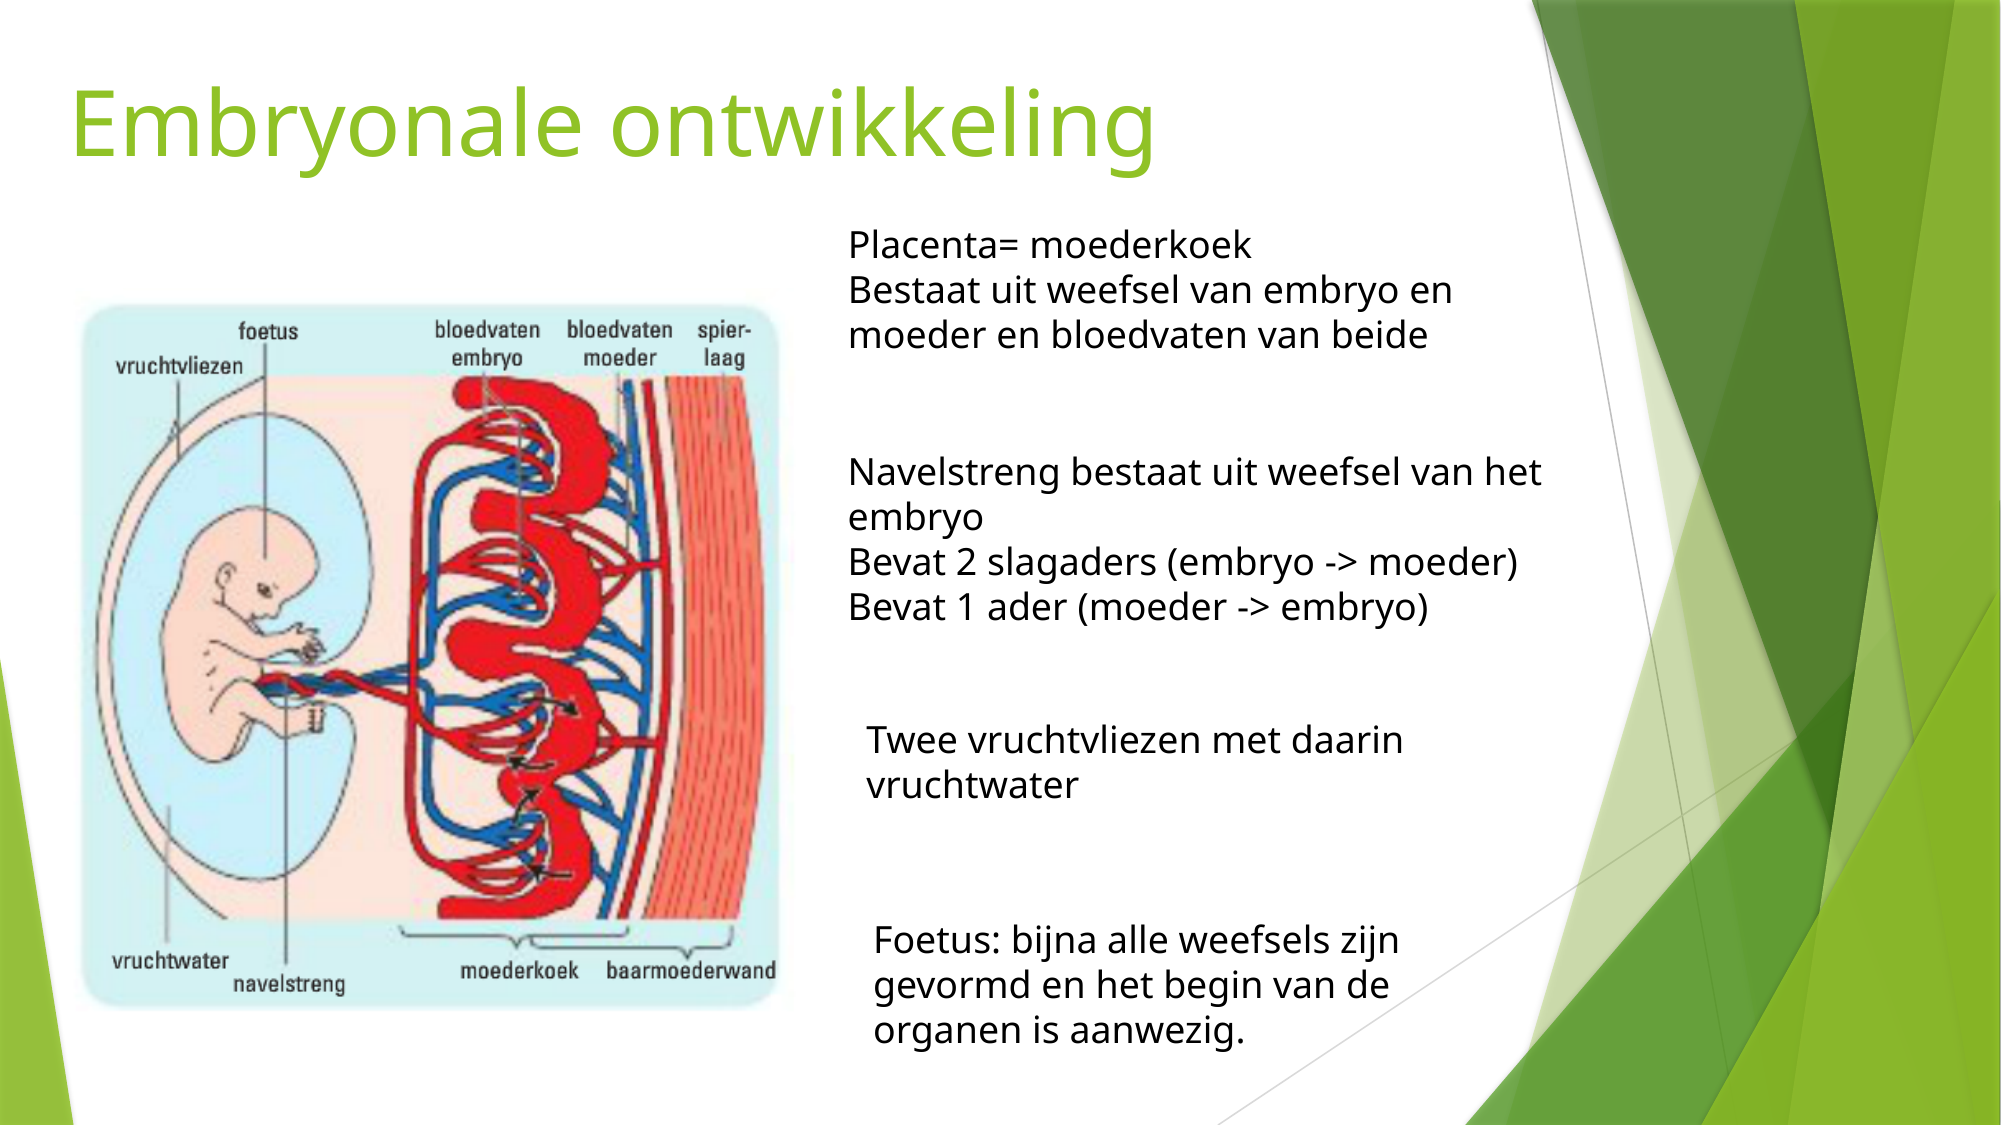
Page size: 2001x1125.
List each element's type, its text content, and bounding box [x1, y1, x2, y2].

text_box Placenta= moederkoek Bestaat uit weefsel van embryo en moeder en bloedvaten van beide [833, 213, 1535, 364]
text_box Navelstreng bestaat uit weefsel van het embryo Bevat 2 slagaders (embryo -> moeder) Bevat 1 ader (moeder -> embryo) [833, 440, 1563, 636]
text_box Embryonale ontwikkeling [53, 26, 1404, 214]
text_box Foetus: bijna alle weefsels zijn gevormd en het begin van de organen is aanwezig. [858, 909, 1514, 1059]
picture [52, 287, 798, 1012]
text_box Twee vruchtvliezen met daarin vruchtwater [851, 708, 1517, 814]
